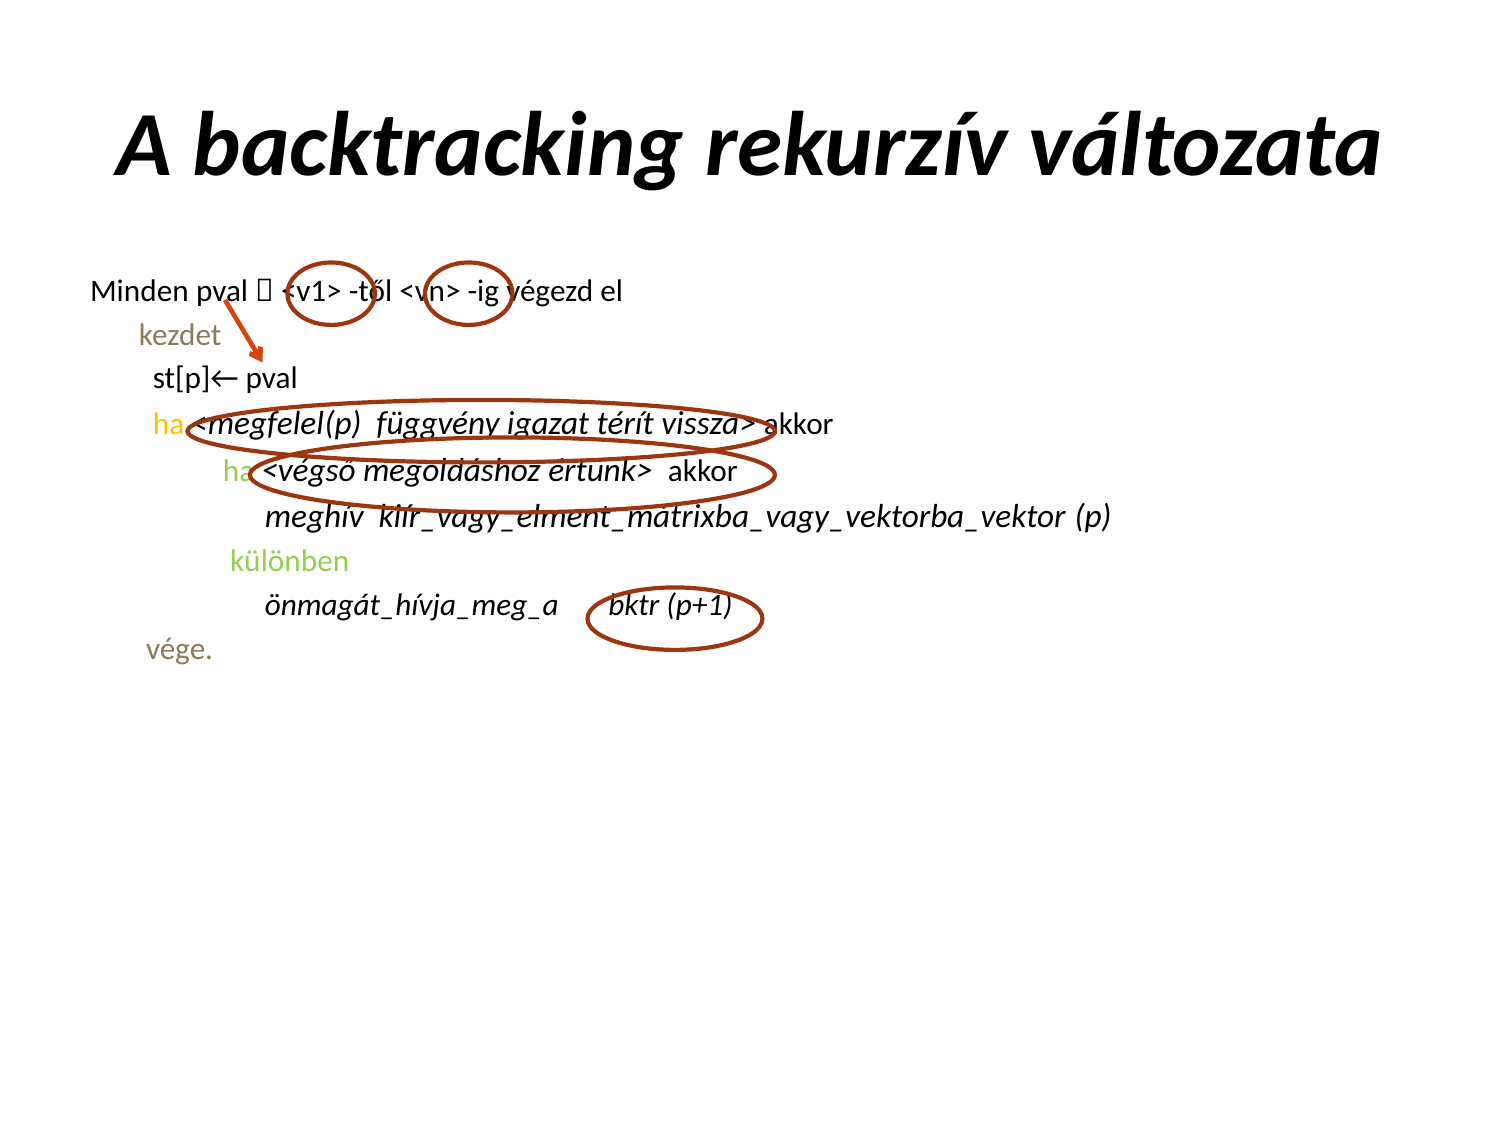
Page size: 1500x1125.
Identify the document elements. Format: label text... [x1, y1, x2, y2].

text_box [285, 260, 378, 328]
list Minden pval  <v1> -től <vn> -ig végezd el kezdet st[p]← pval ha <megfelel(p) függvény igazat térít vissza> akkor ha <végső megoldáshoz értünk> akkor meghív kiír_vagy_elment_mátrixba_vagy_vektorba_vektor (p) különben önmagát_hívja_meg_a bktr (p+1) vége. [75, 262, 1425, 1005]
text_box [422, 260, 515, 328]
text_box [247, 435, 777, 515]
text_box [585, 585, 765, 652]
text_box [212, 312, 276, 351]
title A backtracking rekurzív változata [75, 45, 1425, 233]
text_box [185, 397, 777, 456]
